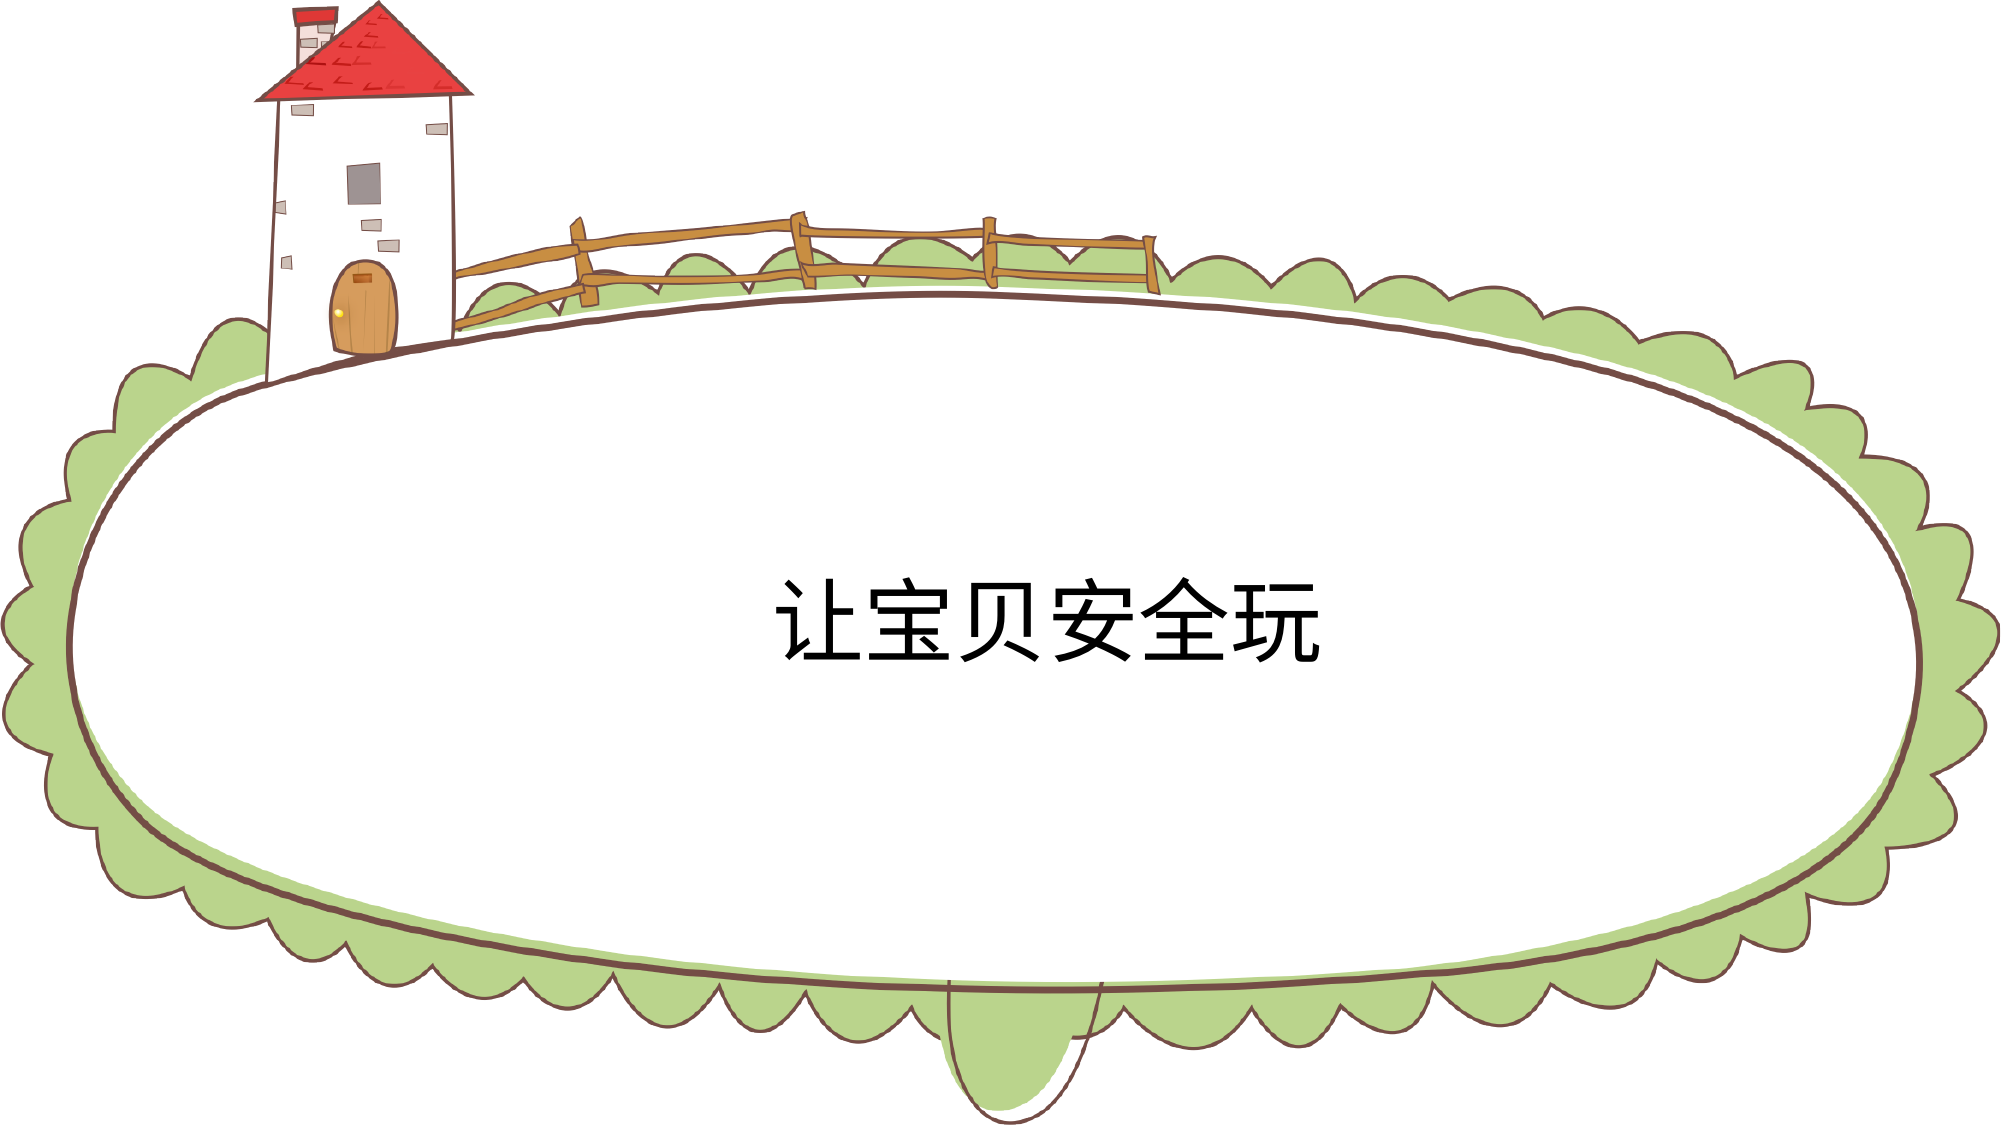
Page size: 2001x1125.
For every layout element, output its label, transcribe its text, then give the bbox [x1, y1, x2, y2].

text_box 让宝贝安全玩 [499, 556, 1595, 682]
picture [0, 0, 2001, 1125]
